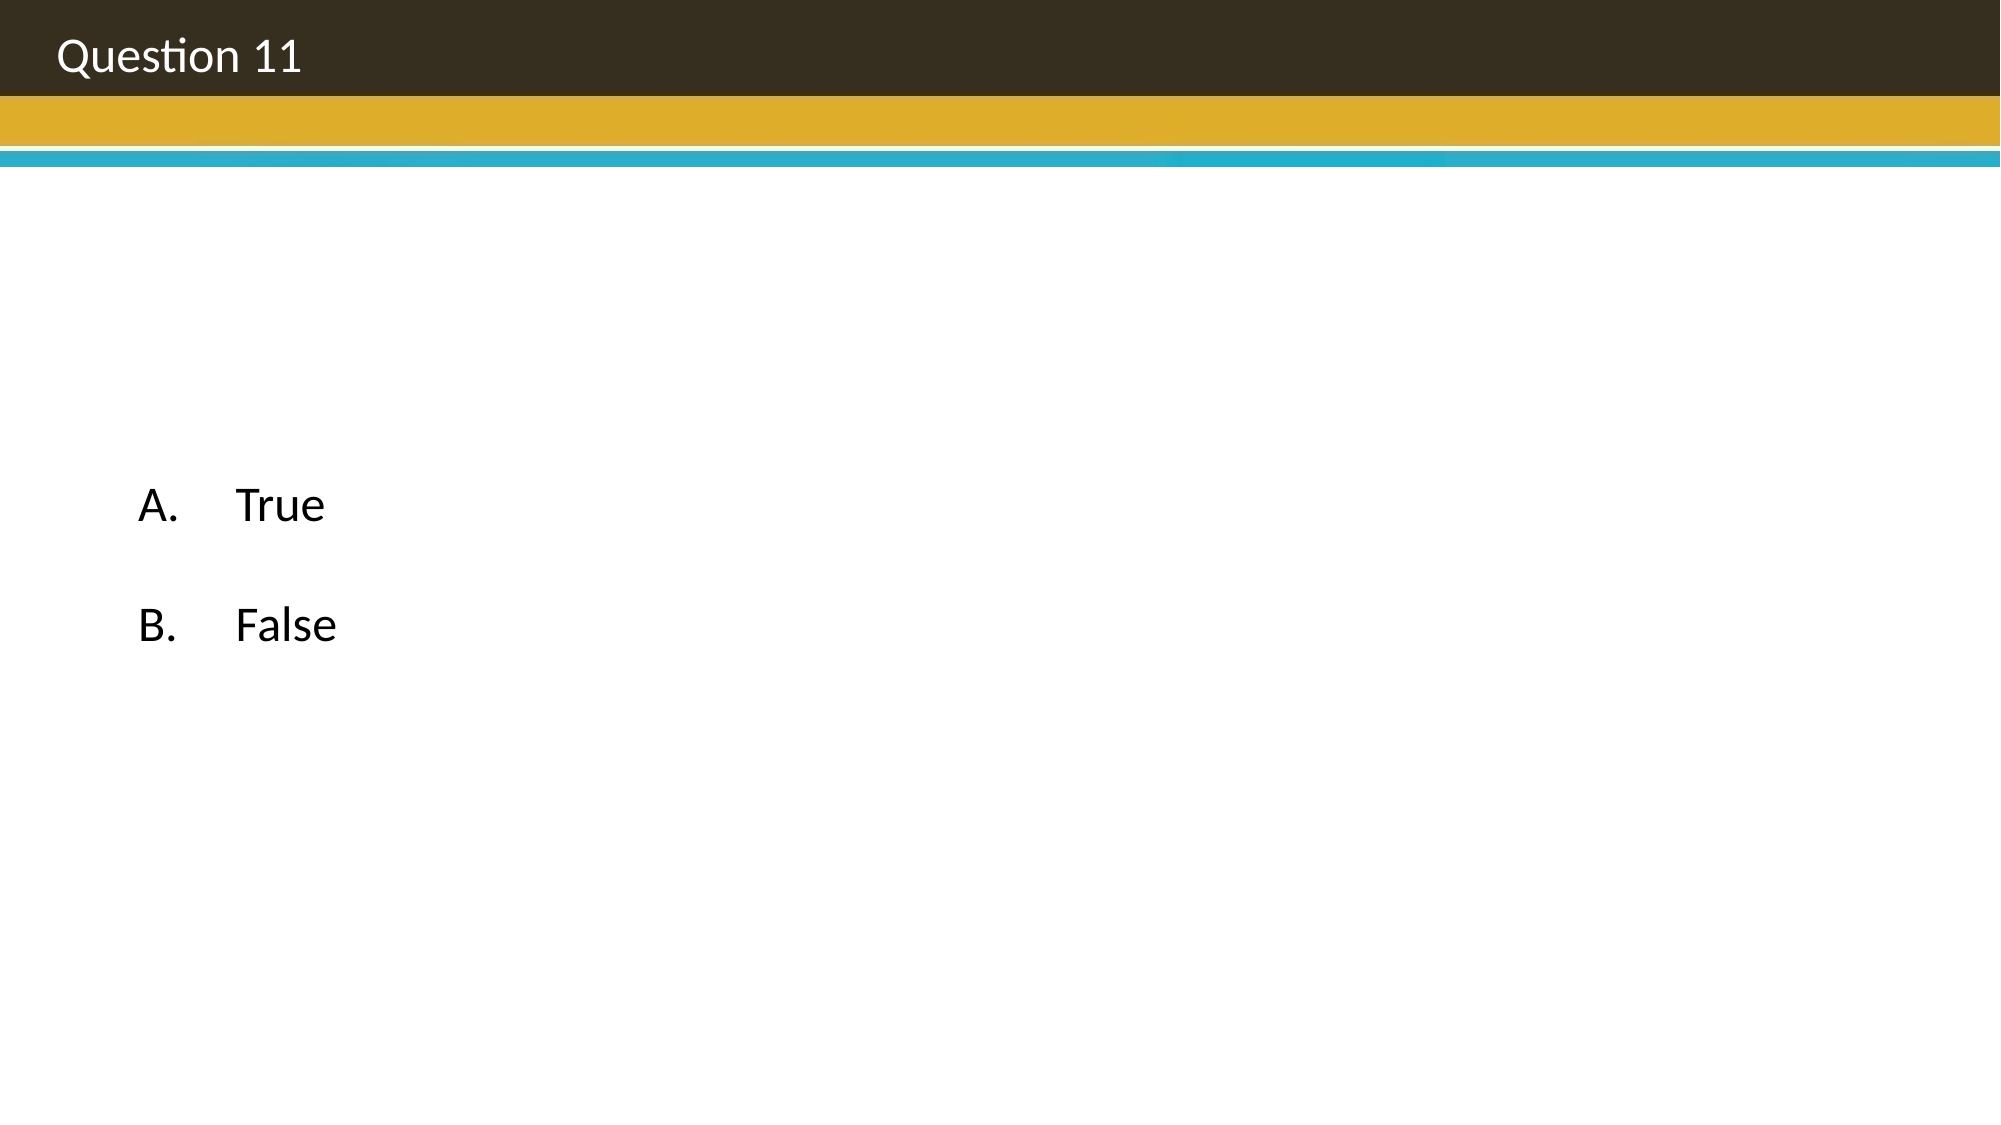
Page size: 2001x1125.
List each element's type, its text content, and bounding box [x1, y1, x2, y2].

text_box Question 11 [41, 14, 318, 90]
picture [0, 0, 2000, 167]
